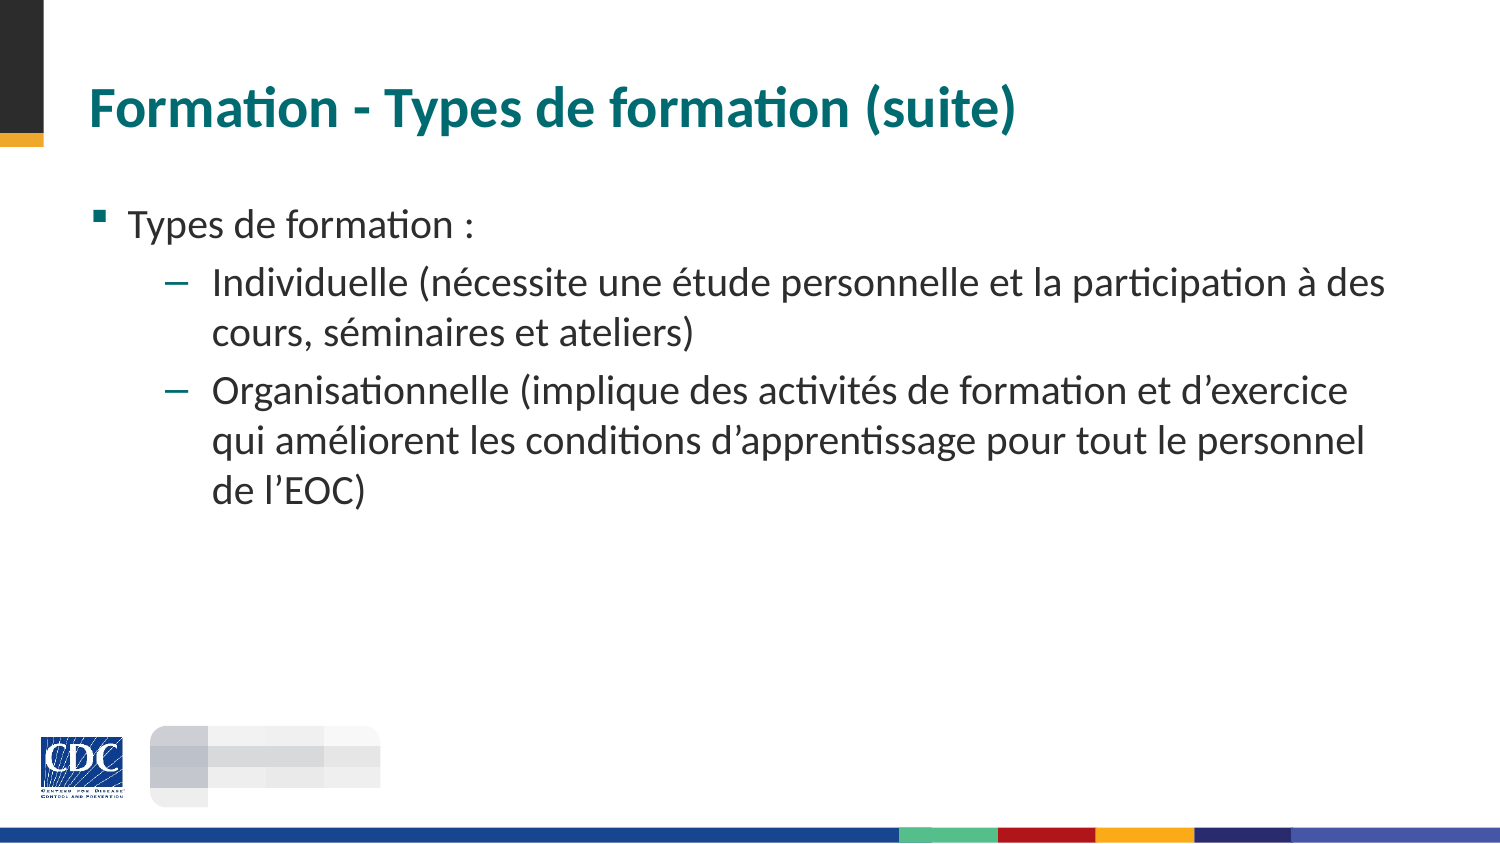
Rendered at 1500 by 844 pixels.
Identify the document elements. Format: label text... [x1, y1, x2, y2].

title Formation - Types de formation (suite) [75, 33, 1425, 147]
list Types de formation : Individuelle (nécessite une étude personnelle et la participation à des cours, séminaires et ateliers) Organisationnelle (implique des activités de formation et d’exercice qui améliorent les conditions d’apprentissage pour tout le personnel de l’EOC) [75, 188, 1414, 738]
picture [41, 737, 125, 798]
